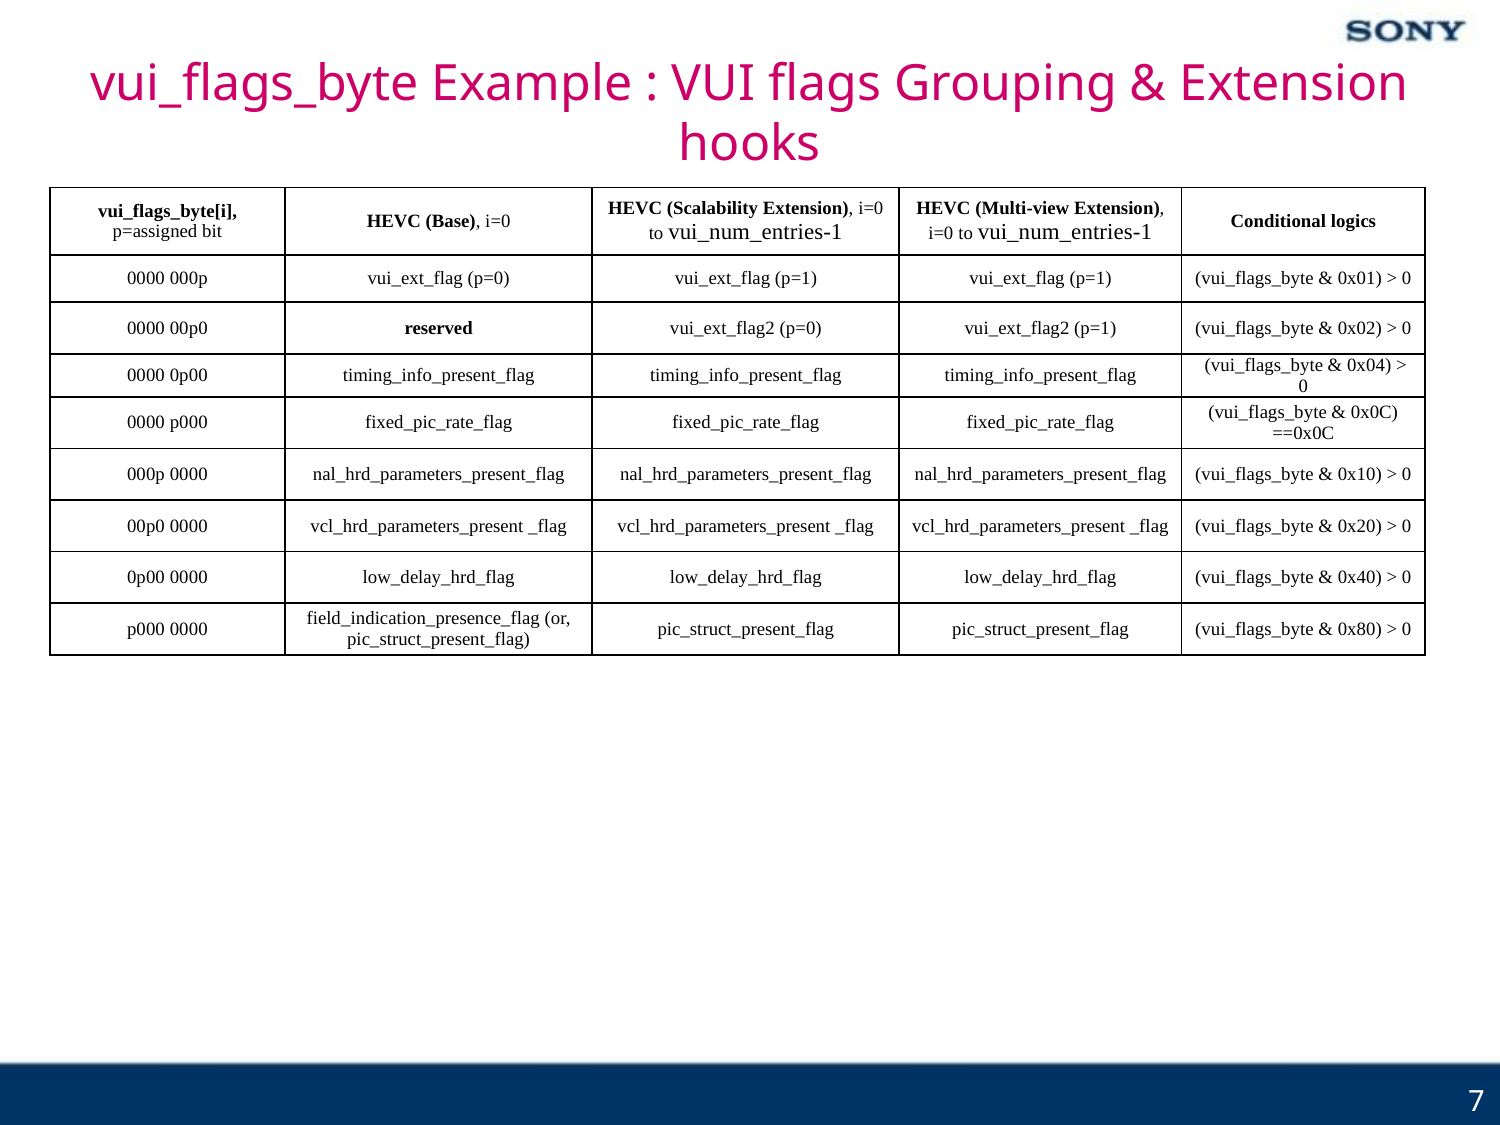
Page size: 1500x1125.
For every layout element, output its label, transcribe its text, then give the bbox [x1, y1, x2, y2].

table_header HEVC (Scalability Extension), i=0 to vui_num_entries-1 [593, 188, 898, 254]
table_cell (vui_flags_byte & 0x01) > 0 [1182, 256, 1424, 301]
table_cell (vui_flags_byte & 0x02) > 0 [1182, 303, 1424, 353]
table_cell nal_hrd_parameters_present_flag [593, 449, 898, 499]
table_cell (vui_flags_byte & 0x20) > 0 [1182, 501, 1424, 551]
table_cell low_delay_hrd_flag [900, 552, 1181, 602]
table_cell pic_struct_present_flag [593, 604, 898, 654]
table_cell reserved [286, 303, 591, 353]
table_header vui_flags_byte[i], p=assigned bit [51, 188, 284, 254]
table_cell vui_ext_flag2 (p=1) [900, 303, 1181, 353]
table_cell nal_hrd_parameters_present_flag [286, 449, 591, 499]
table_cell timing_info_present_flag [593, 355, 898, 396]
slide_number 7 [1224, 1074, 1500, 1125]
table_cell fixed_pic_rate_flag [286, 398, 591, 448]
table_cell nal_hrd_parameters_present_flag [900, 449, 1181, 499]
table_cell fixed_pic_rate_flag [900, 398, 1181, 448]
table_header HEVC (Base), i=0 [286, 188, 591, 254]
table_cell fixed_pic_rate_flag [593, 398, 898, 448]
table_cell 0000 00p0 [51, 303, 284, 353]
table_cell vui_ext_flag2 (p=0) [593, 303, 898, 353]
table_cell (vui_flags_byte & 0x04) > 0 [1182, 355, 1424, 396]
table_cell low_delay_hrd_flag [593, 552, 898, 602]
table_cell 000p 0000 [51, 449, 284, 499]
title vui_flags_byte Example : VUI flags Grouping & Extension hooks [24, 42, 1476, 179]
table_cell (vui_flags_byte & 0x80) > 0 [1182, 604, 1424, 654]
table_cell low_delay_hrd_flag [286, 552, 591, 602]
picture [0, 0, 1500, 1125]
table_cell vcl_hrd_parameters_present _flag [900, 501, 1181, 551]
table_cell vui_ext_flag (p=0) [286, 256, 591, 301]
table_cell 0p00 0000 [51, 552, 284, 602]
table_cell 00p0 0000 [51, 501, 284, 551]
table_cell p000 0000 [51, 604, 284, 654]
table_cell vui_ext_flag (p=1) [593, 256, 898, 301]
table_header Conditional logics [1182, 188, 1424, 254]
table_cell field_indication_presence_flag (or, pic_struct_present_flag) [286, 604, 591, 654]
table_cell 0000 000p [51, 256, 284, 301]
table_cell vcl_hrd_parameters_present _flag [593, 501, 898, 551]
table_cell vui_ext_flag (p=1) [900, 256, 1181, 301]
table_cell (vui_flags_byte & 0x40) > 0 [1182, 552, 1424, 602]
table_cell (vui_flags_byte & 0x0C) ==0x0C [1182, 398, 1424, 448]
table_cell 0000 0p00 [51, 355, 284, 396]
table_cell pic_struct_present_flag [900, 604, 1181, 654]
table_cell timing_info_present_flag [286, 355, 591, 396]
table_cell timing_info_present_flag [900, 355, 1181, 396]
table_cell vcl_hrd_parameters_present _flag [286, 501, 591, 551]
table_cell (vui_flags_byte & 0x10) > 0 [1182, 449, 1424, 499]
table_header HEVC (Multi-view Extension), i=0 to vui_num_entries-1 [900, 188, 1181, 254]
table_cell 0000 p000 [51, 398, 284, 448]
